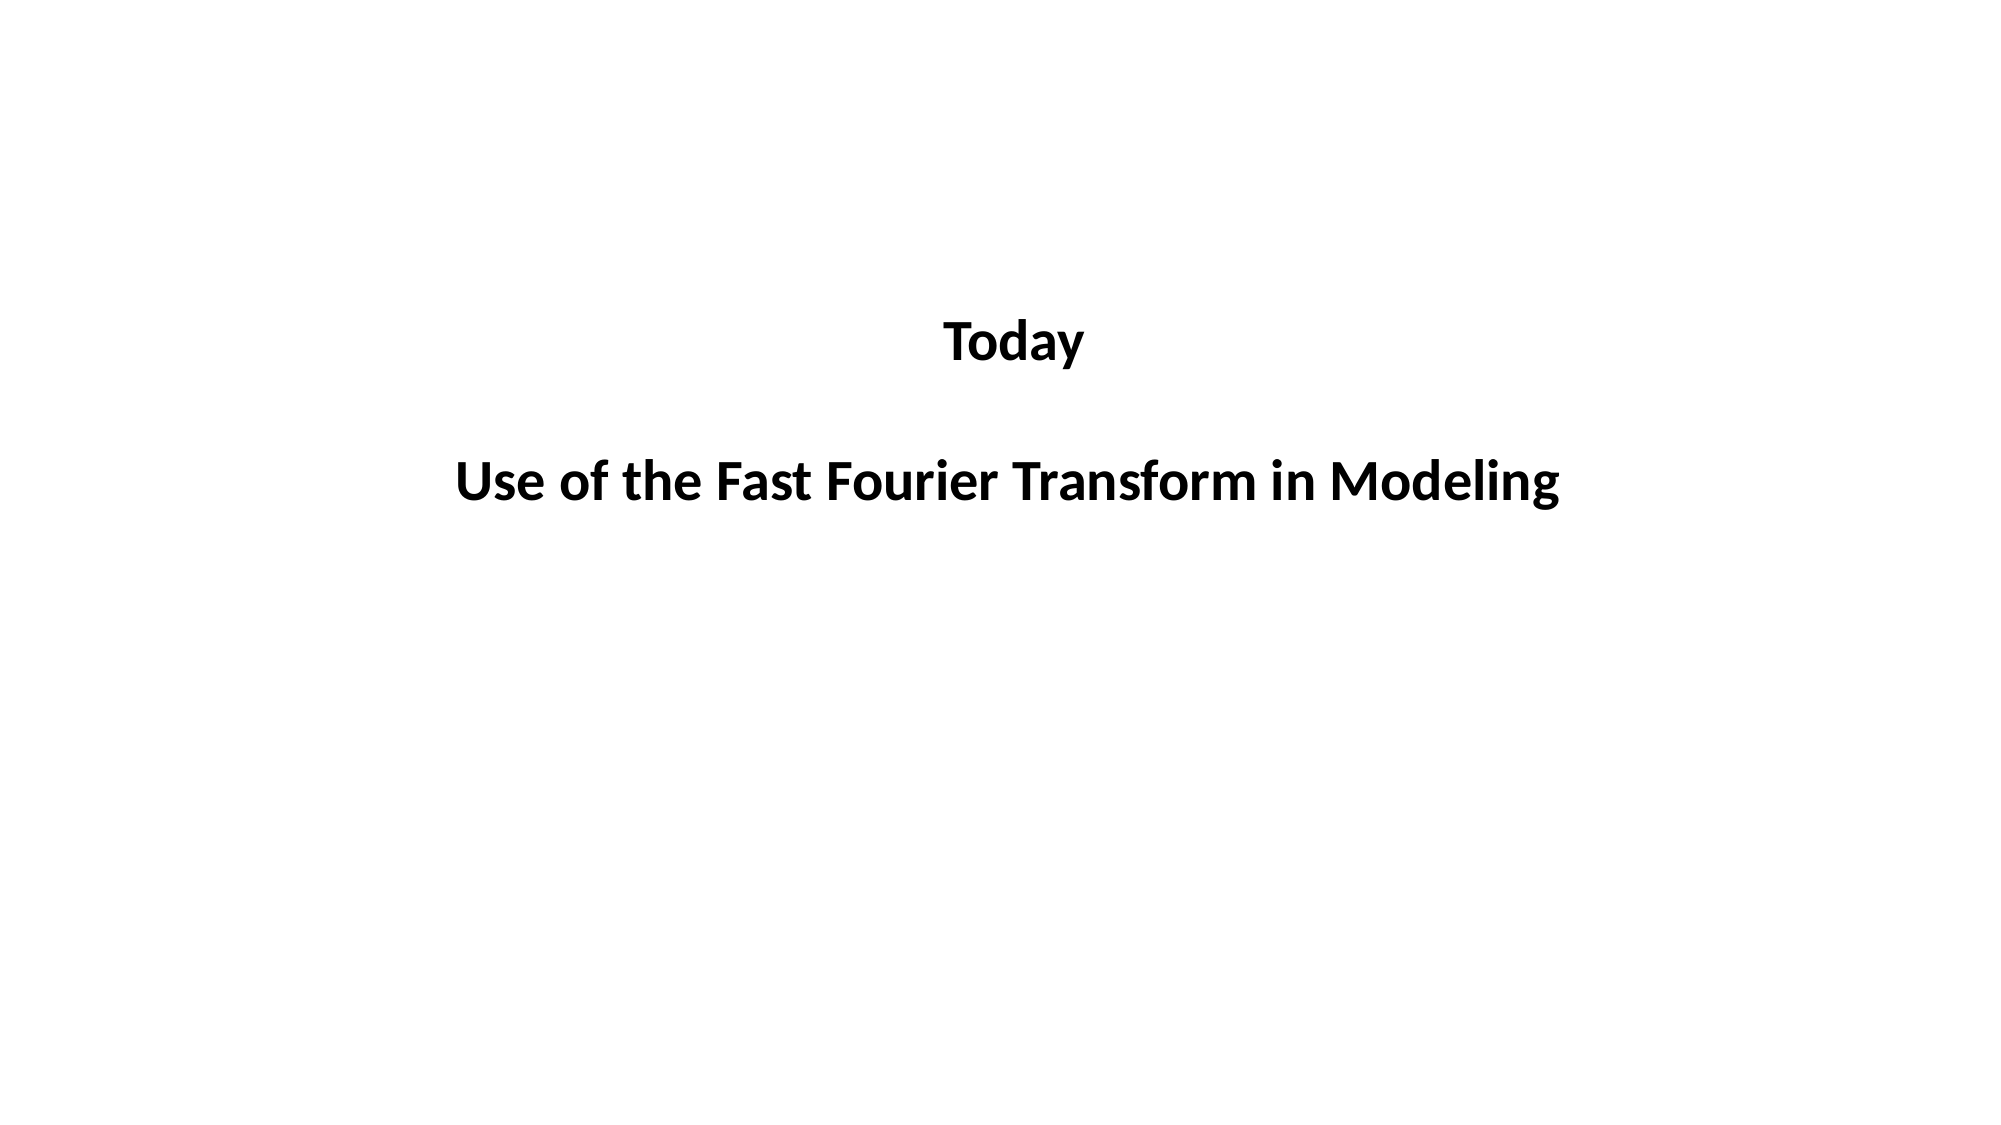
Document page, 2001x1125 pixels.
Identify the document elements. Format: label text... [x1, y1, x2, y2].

text_box Today Use of the Fast Fourier Transform in Modeling [128, 295, 1900, 520]
